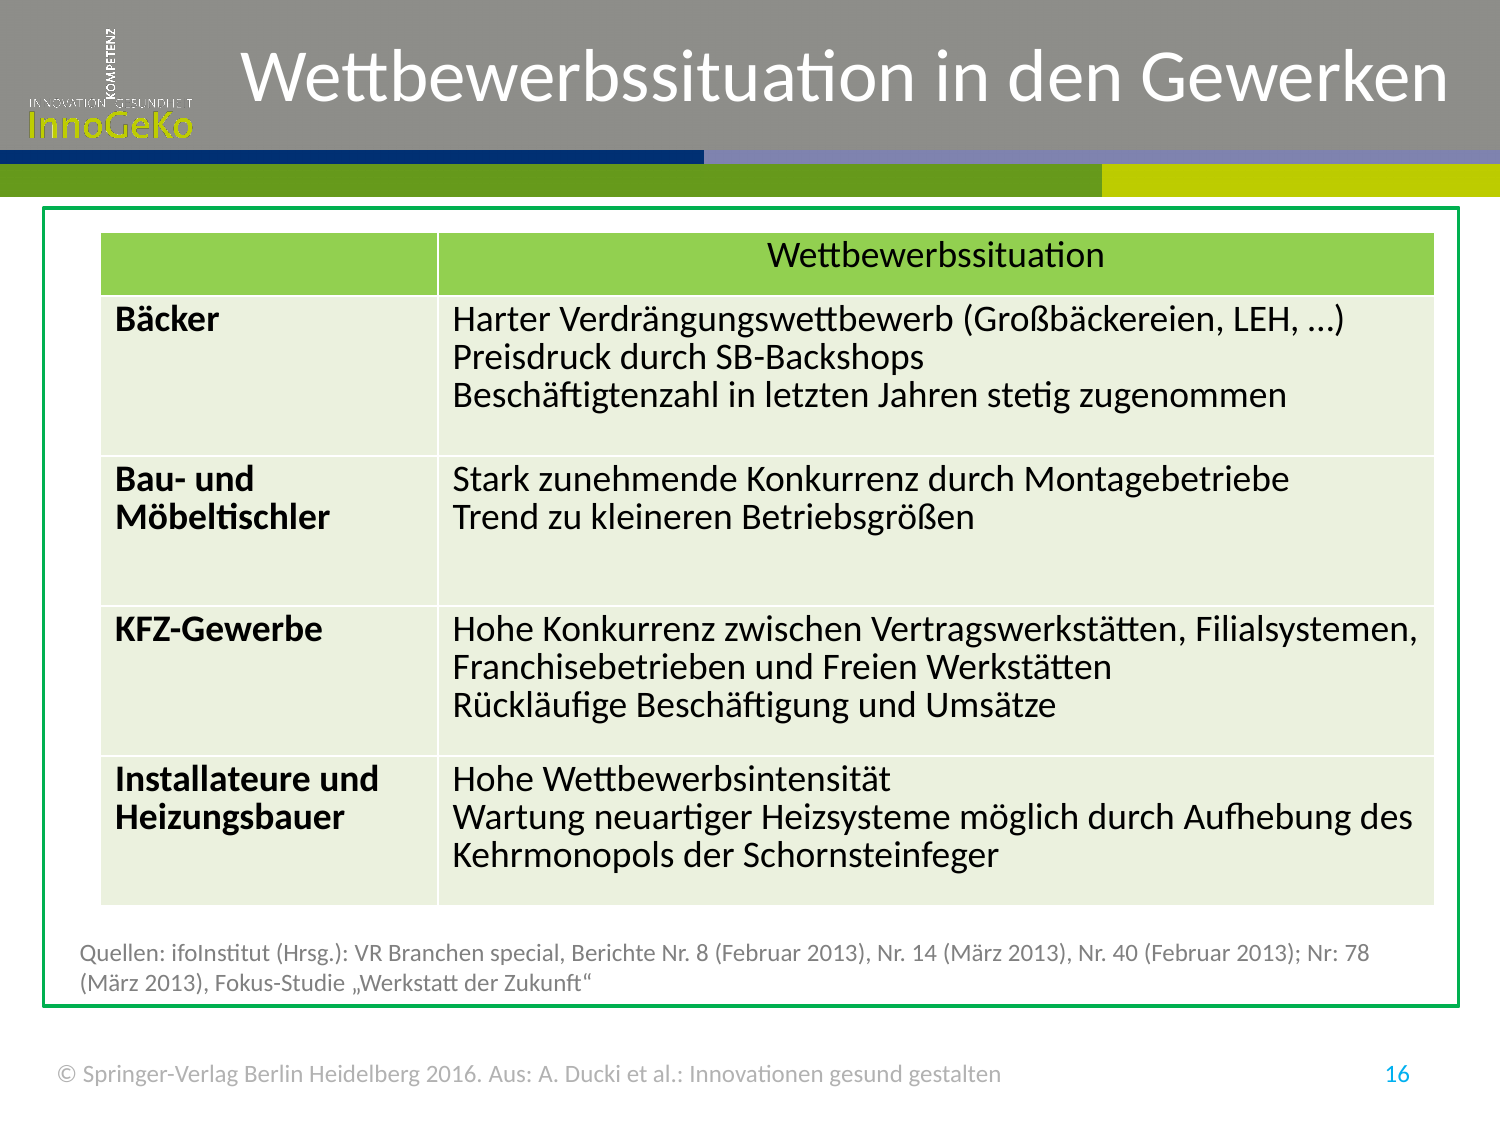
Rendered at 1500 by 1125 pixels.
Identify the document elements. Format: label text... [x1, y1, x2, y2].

table_cell Bäcker [101, 297, 437, 455]
table_header [101, 233, 437, 295]
table_cell KFZ-Gewerbe [101, 607, 437, 755]
title Wettbewerbssituation in den Gewerken [64, 19, 1483, 185]
table_cell Hohe Wettbewerbsintensität Wartung neuartiger Heizsysteme möglich durch Aufhebung des Kehrmonopols der Schornsteinfeger [439, 757, 1434, 905]
table_cell Hohe Konkurrenz zwischen Vertragswerkstätten, Filialsystemen, Franchisebetrieben und Freien Werkstätten Rückläufige Beschäftigung und Umsätze [439, 607, 1434, 755]
text_box Quellen: ifoInstitut (Hrsg.): VR Branchen special, Berichte Nr. 8 (Februar 2013), Nr. 14 (März 2013), Nr. 40 (Februar 2013); Nr: 78 (März 2013), Fokus-Studie „Werkstatt der Zukunft“ [64, 928, 1447, 1004]
table_header Wettbewerbssituation [439, 233, 1434, 295]
table_cell Bau- und Möbeltischler [101, 457, 437, 605]
table_cell Harter Verdrängungswettbewerb (Großbäckereien, LEH, …) Preisdruck durch SB-Backshops Beschäftigtenzahl in letzten Jahren stetig zugenommen [439, 297, 1434, 455]
picture [8, 3, 219, 161]
table_cell Stark zunehmende Konkurrenz durch Montagebetriebe Trend zu kleineren Betriebsgrößen [439, 457, 1434, 605]
footer © Springer-Verlag Berlin Heidelberg 2016. Aus: A. Ducki et al.: Innovationen gesund gestalten [29, 1042, 1031, 1103]
table_cell Installateure und Heizungsbauer [101, 757, 437, 905]
slide_number 16 [1074, 1042, 1425, 1103]
